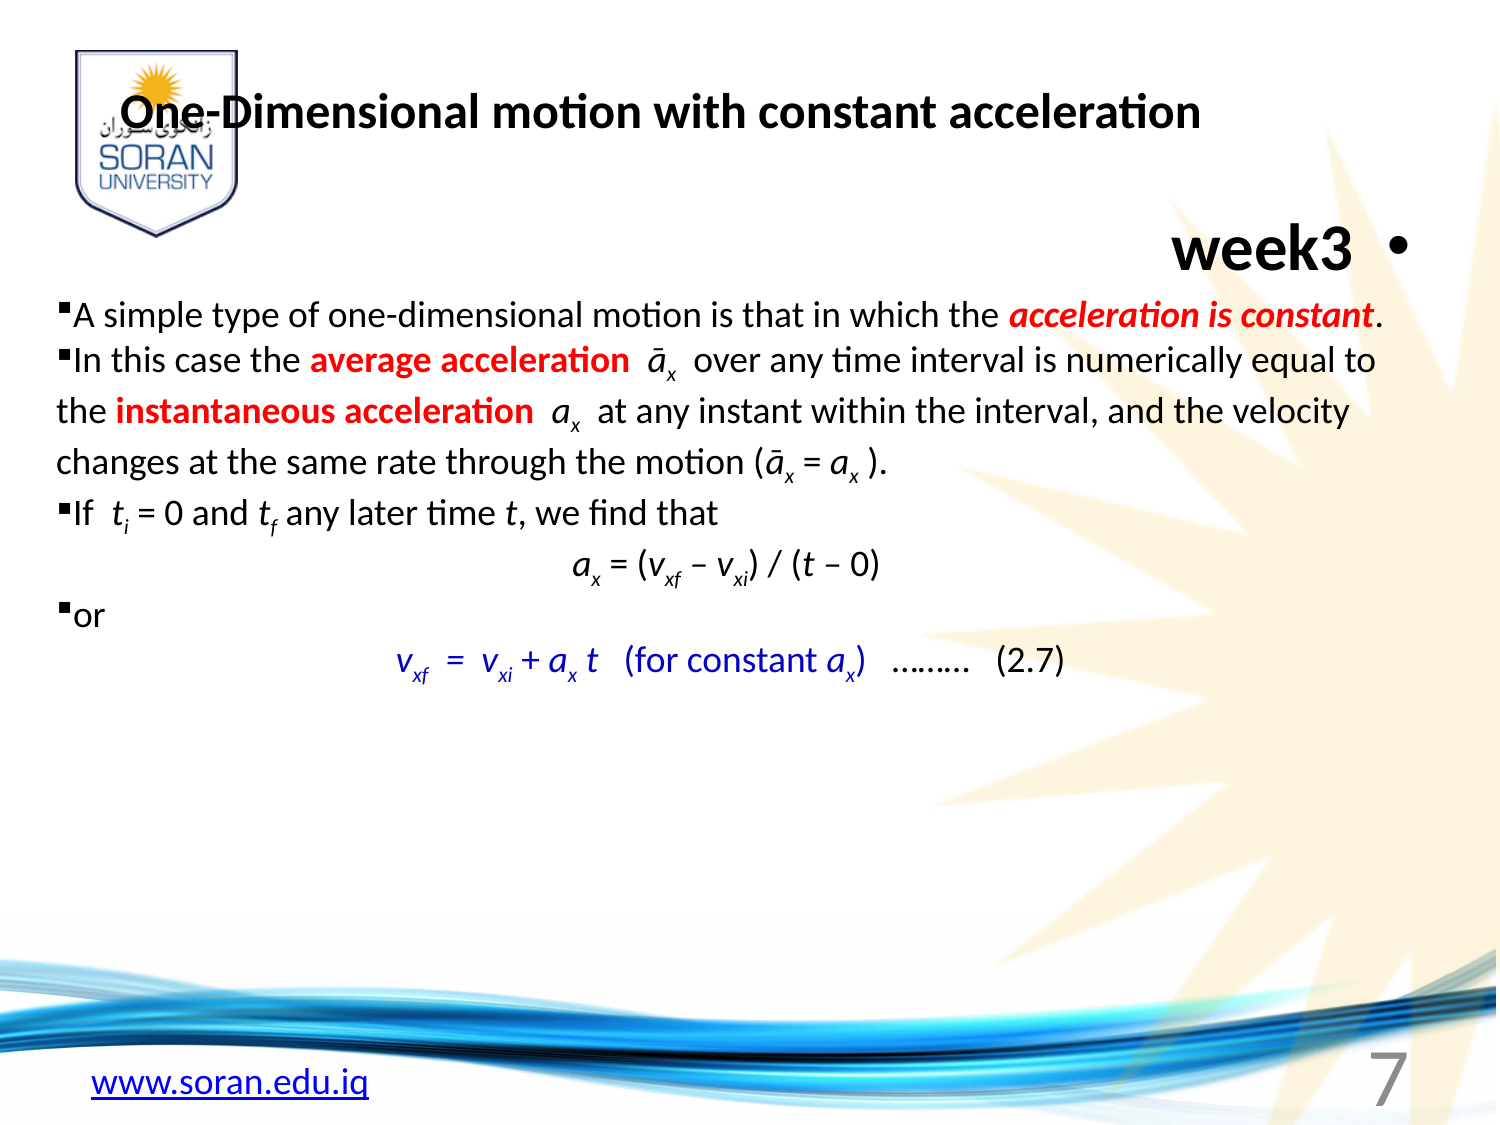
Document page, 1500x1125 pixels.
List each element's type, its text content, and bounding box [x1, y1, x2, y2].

picture [75, 173, 238, 196]
slide_number 7 [1074, 1042, 1425, 1103]
text_box A simple type of one-dimensional motion is that in which the acceleration is constant. In this case the average acceleration āx over any time interval is numerically equal to the instantaneous acceleration ax at any instant within the interval, and the velocity changes at the same rate through the motion (āx = ax ). If ti = 0 and tf any later time t, we find that ax = (vxf – vxi) / (t – 0) or vxf = vxi + ax t (for constant ax) ……… (2.7) [41, 282, 1412, 739]
list week3 [75, 196, 1425, 1005]
title One-Dimensional motion with constant acceleration [75, 45, 1388, 173]
picture [0, 99, 1500, 1125]
